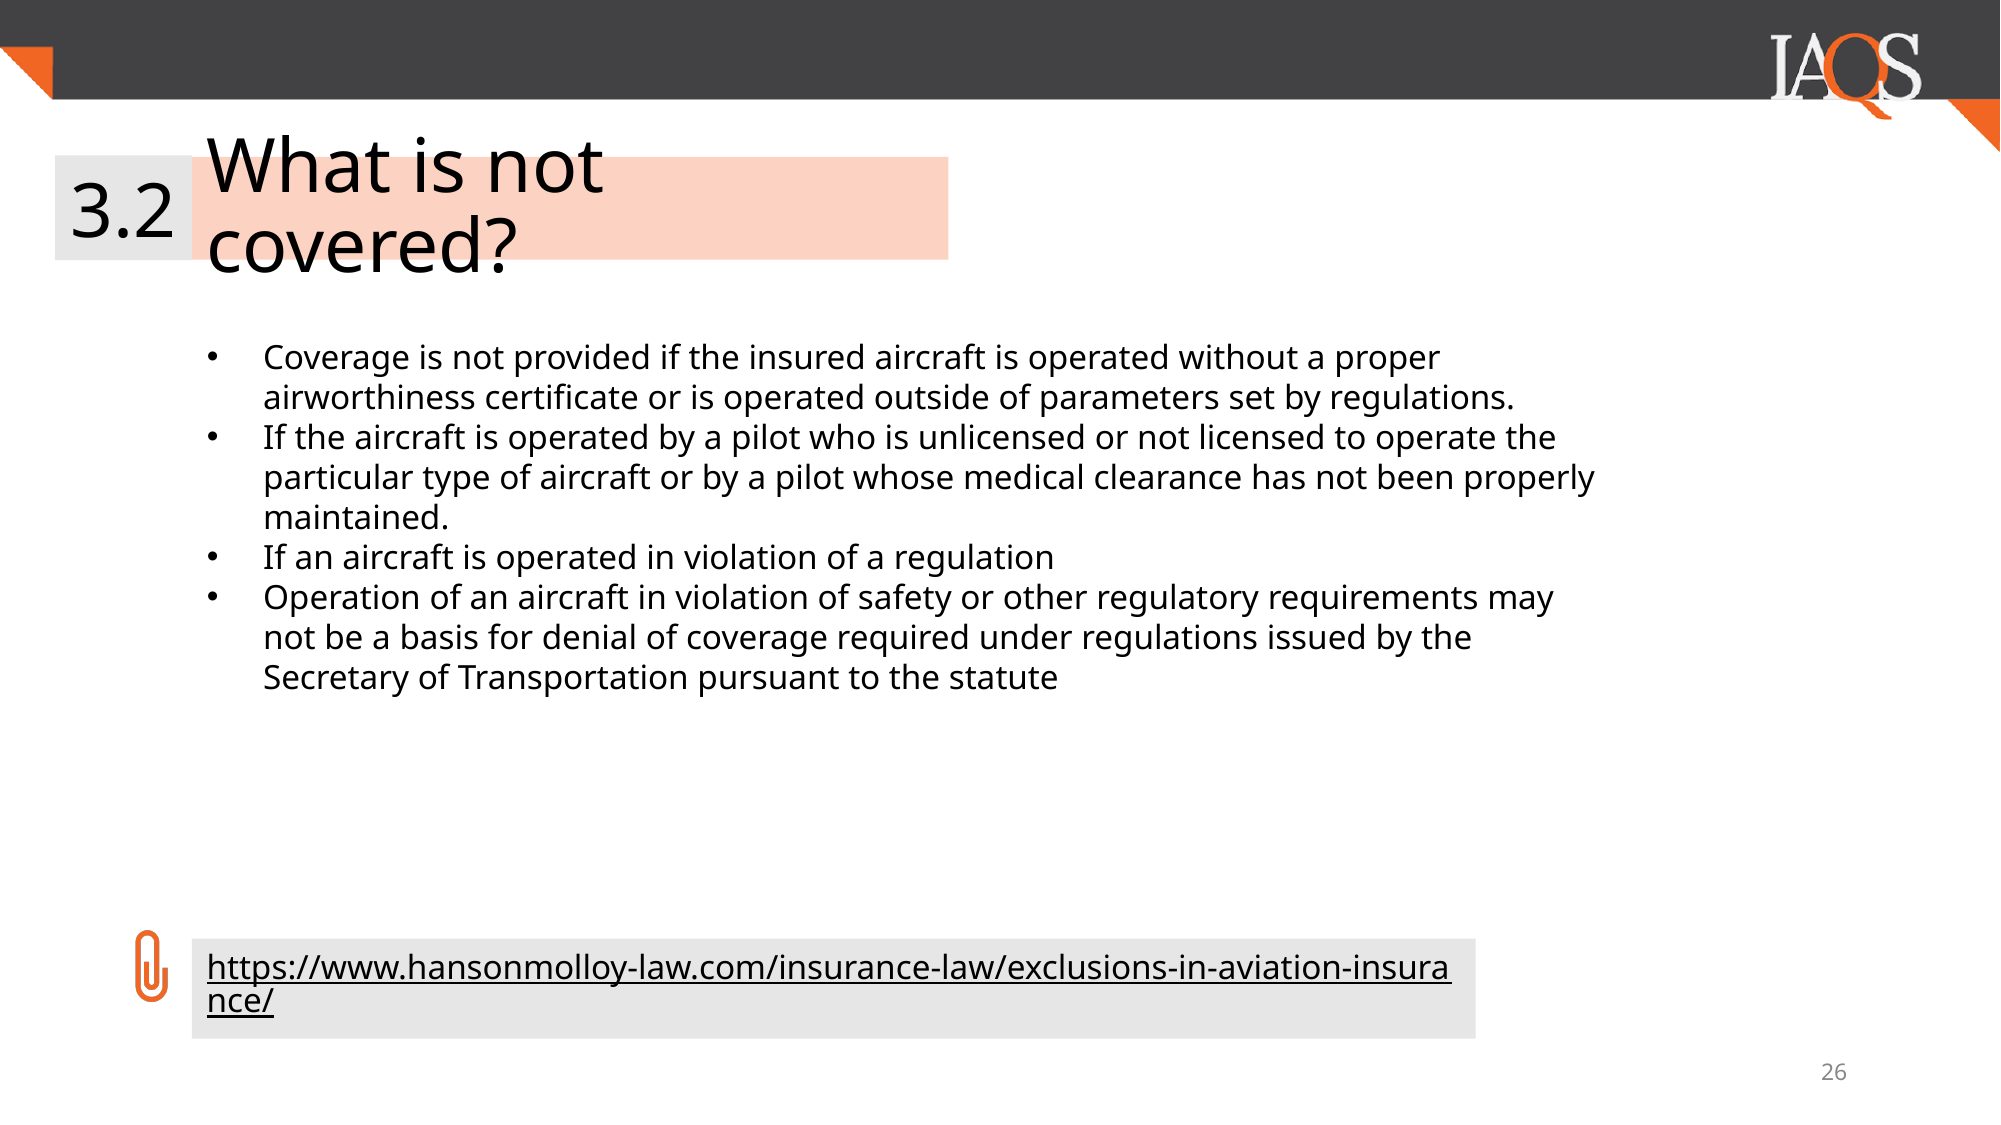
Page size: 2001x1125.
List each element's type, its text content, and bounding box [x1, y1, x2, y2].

slide_number ‹#› [1412, 1042, 1863, 1103]
picture [0, 0, 2000, 152]
text_box Coverage is not provided if the insured aircraft is operated without a proper airworthiness certificate or is operated outside of parameters set by regulations. If the aircraft is operated by a pilot who is unlicensed or not licensed to operate the particular type of aircraft or by a pilot whose medical clearance has not been properly maintained. If an aircraft is operated in violation of a regulation Operation of an aircraft in violation of safety or other regulatory requirements may not be a basis for denial of coverage required under regulations issued by the Secretary of Transportation pursuant to the statute [191, 328, 1629, 704]
text_box 3.2 [55, 155, 192, 261]
title What is not covered? [192, 156, 949, 260]
picture [110, 925, 192, 1007]
text_box https://www.hansonmolloy-law.com/insurance-law/exclusions-in-aviation-insurance/ [191, 938, 1476, 1039]
